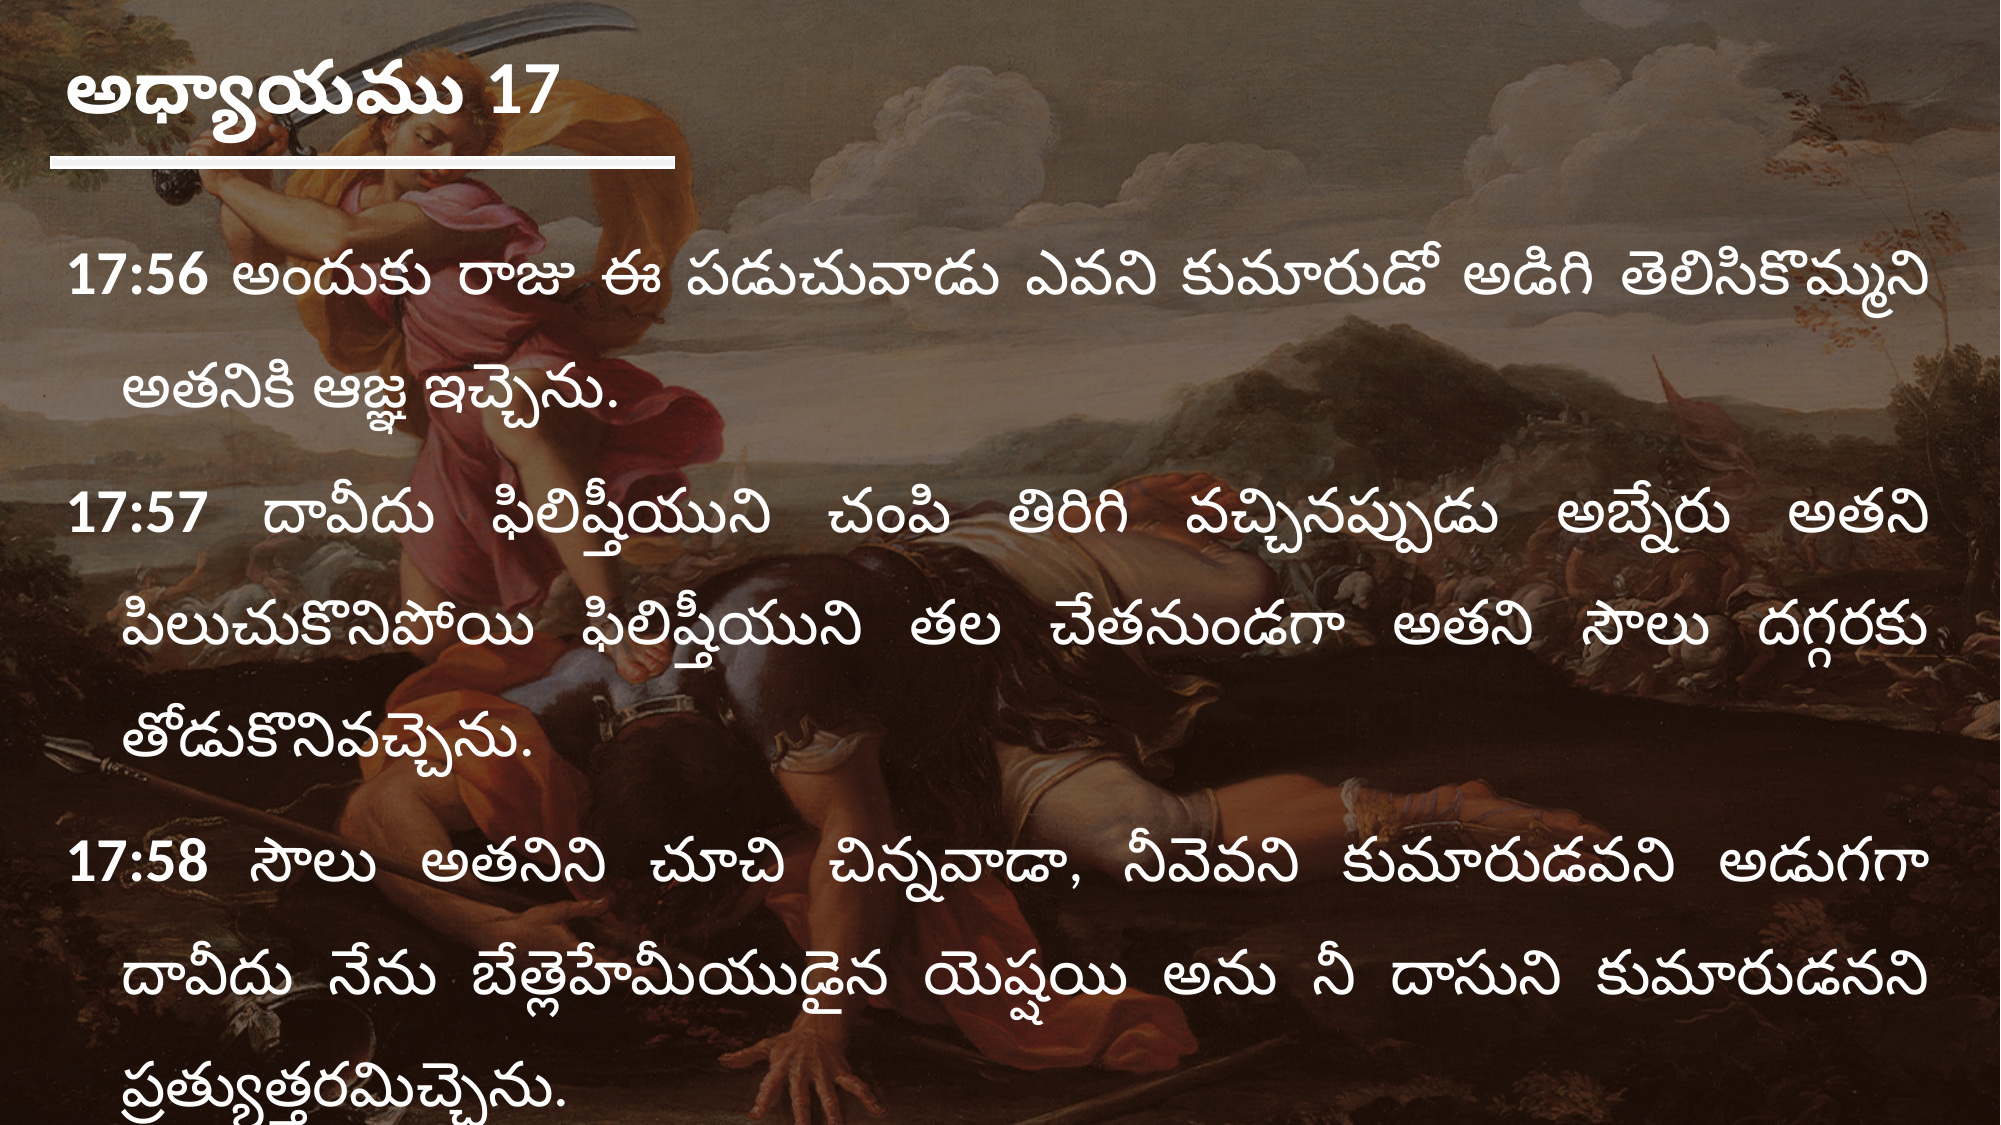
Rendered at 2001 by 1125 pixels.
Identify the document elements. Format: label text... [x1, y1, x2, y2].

list 17:56 అందుకు రాజు ఈ పడుచువాడు ఎవని కుమారుడో అడిగి తెలిసికొమ్మని అతనికి ఆజ్ఞ ఇచ్చెను. 17:57 దావీదు ఫిలిష్తీయుని చంపి తిరిగి వచ్చినప్పుడు అబ్నేరు అతని పిలుచుకొనిపోయి ఫిలిష్తీయుని తల చేతనుండగా అతని సౌలు దగ్గరకు తోడుకొనివచ్చెను. 17:58 సౌలు అతనిని చూచి చిన్నవాడా, నీవెవని కుమారుడవని అడుగగా దావీదు నేను బేత్లెహేమీయుడైన యెష్షయి అను నీ దాసుని కుమారుడనని ప్రత్యుత్తరమిచ్చెను. [50, 187, 1946, 1063]
title అధ్యాయము 17 [50, 0, 1925, 167]
picture [0, 0, 2000, 1125]
